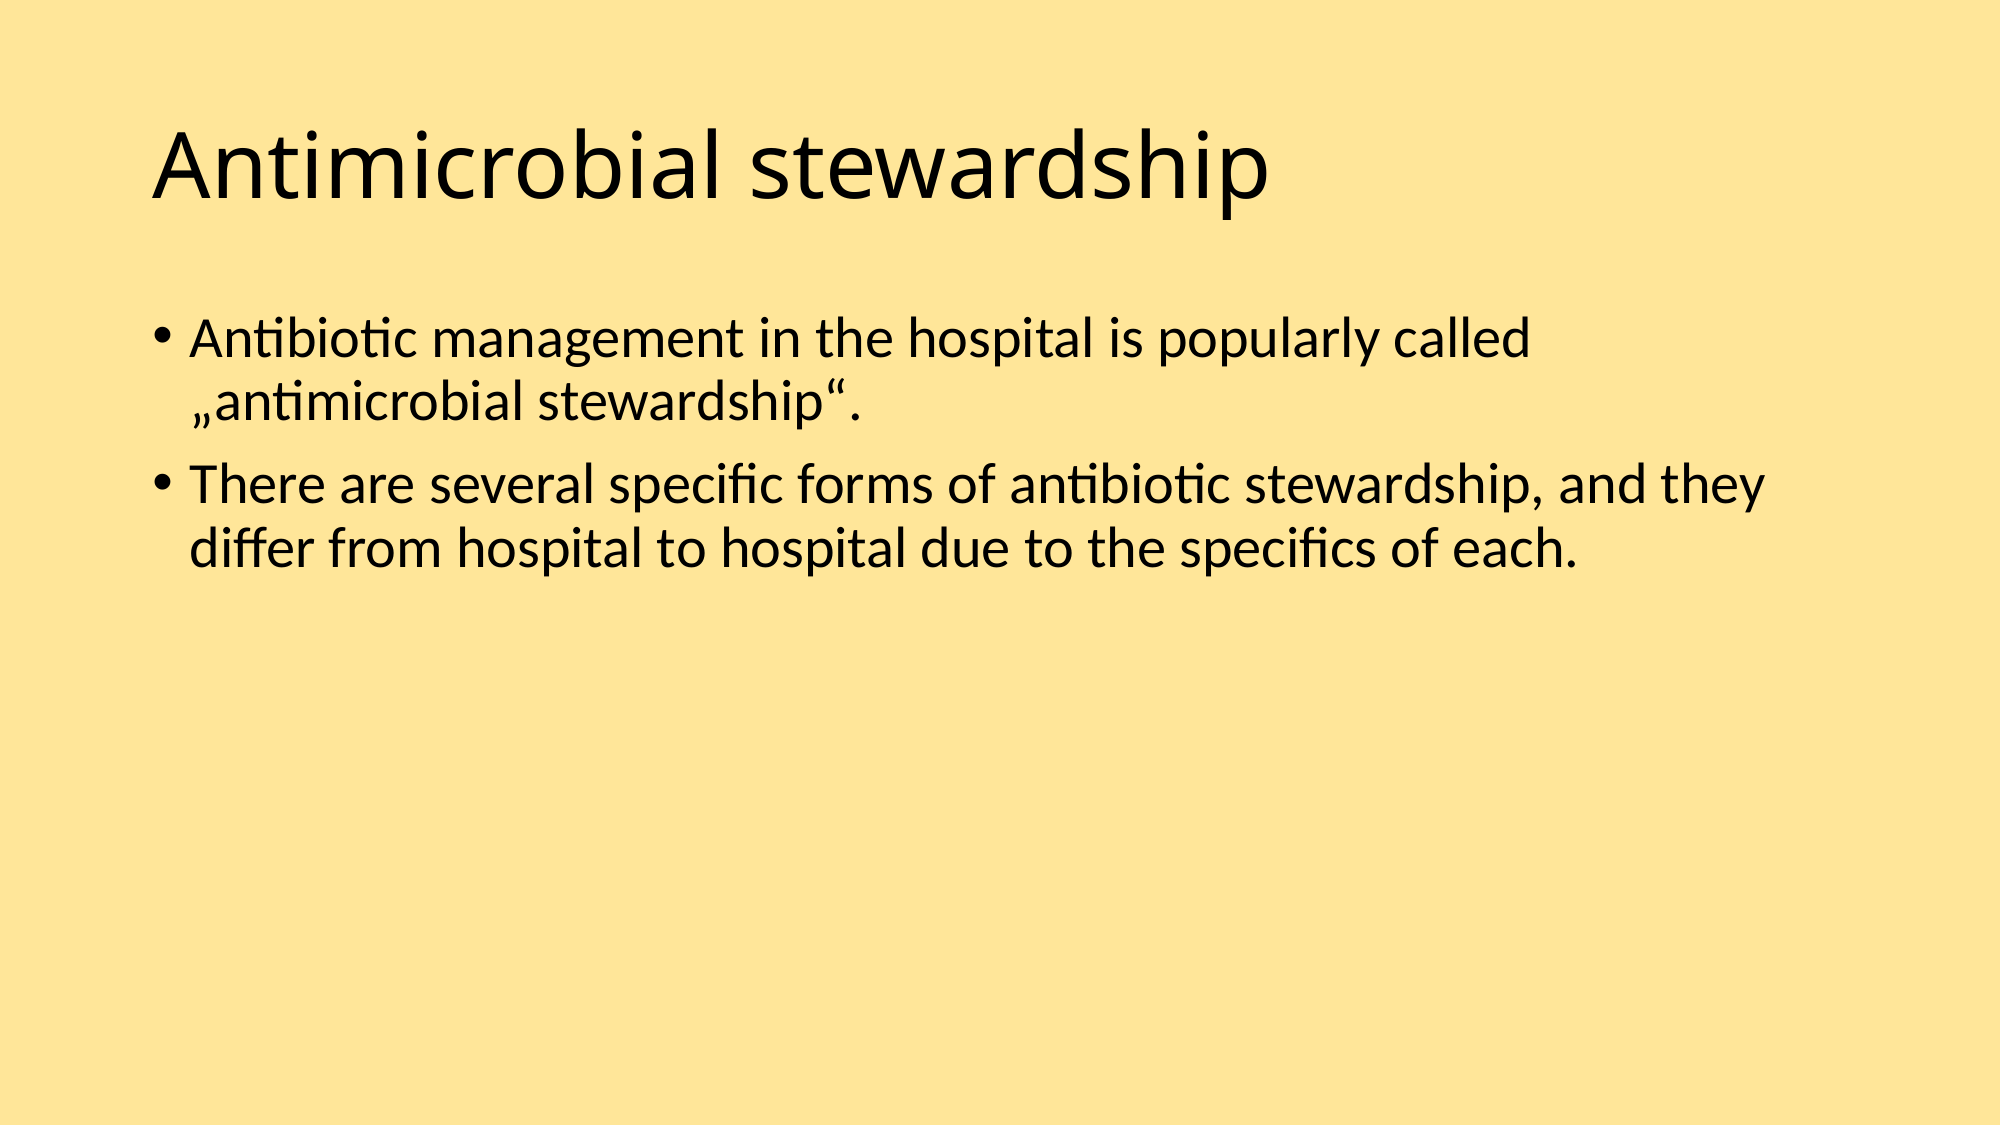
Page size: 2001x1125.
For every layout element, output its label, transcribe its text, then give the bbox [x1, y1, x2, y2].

title Antimicrobial stewardship [137, 59, 1863, 278]
list Antibiotic management in the hospital is popularly called „antimicrobial stewardship“. There are several specific forms of antibiotic stewardship, and they differ from hospital to hospital due to the specifics of each. [137, 299, 1863, 1014]
